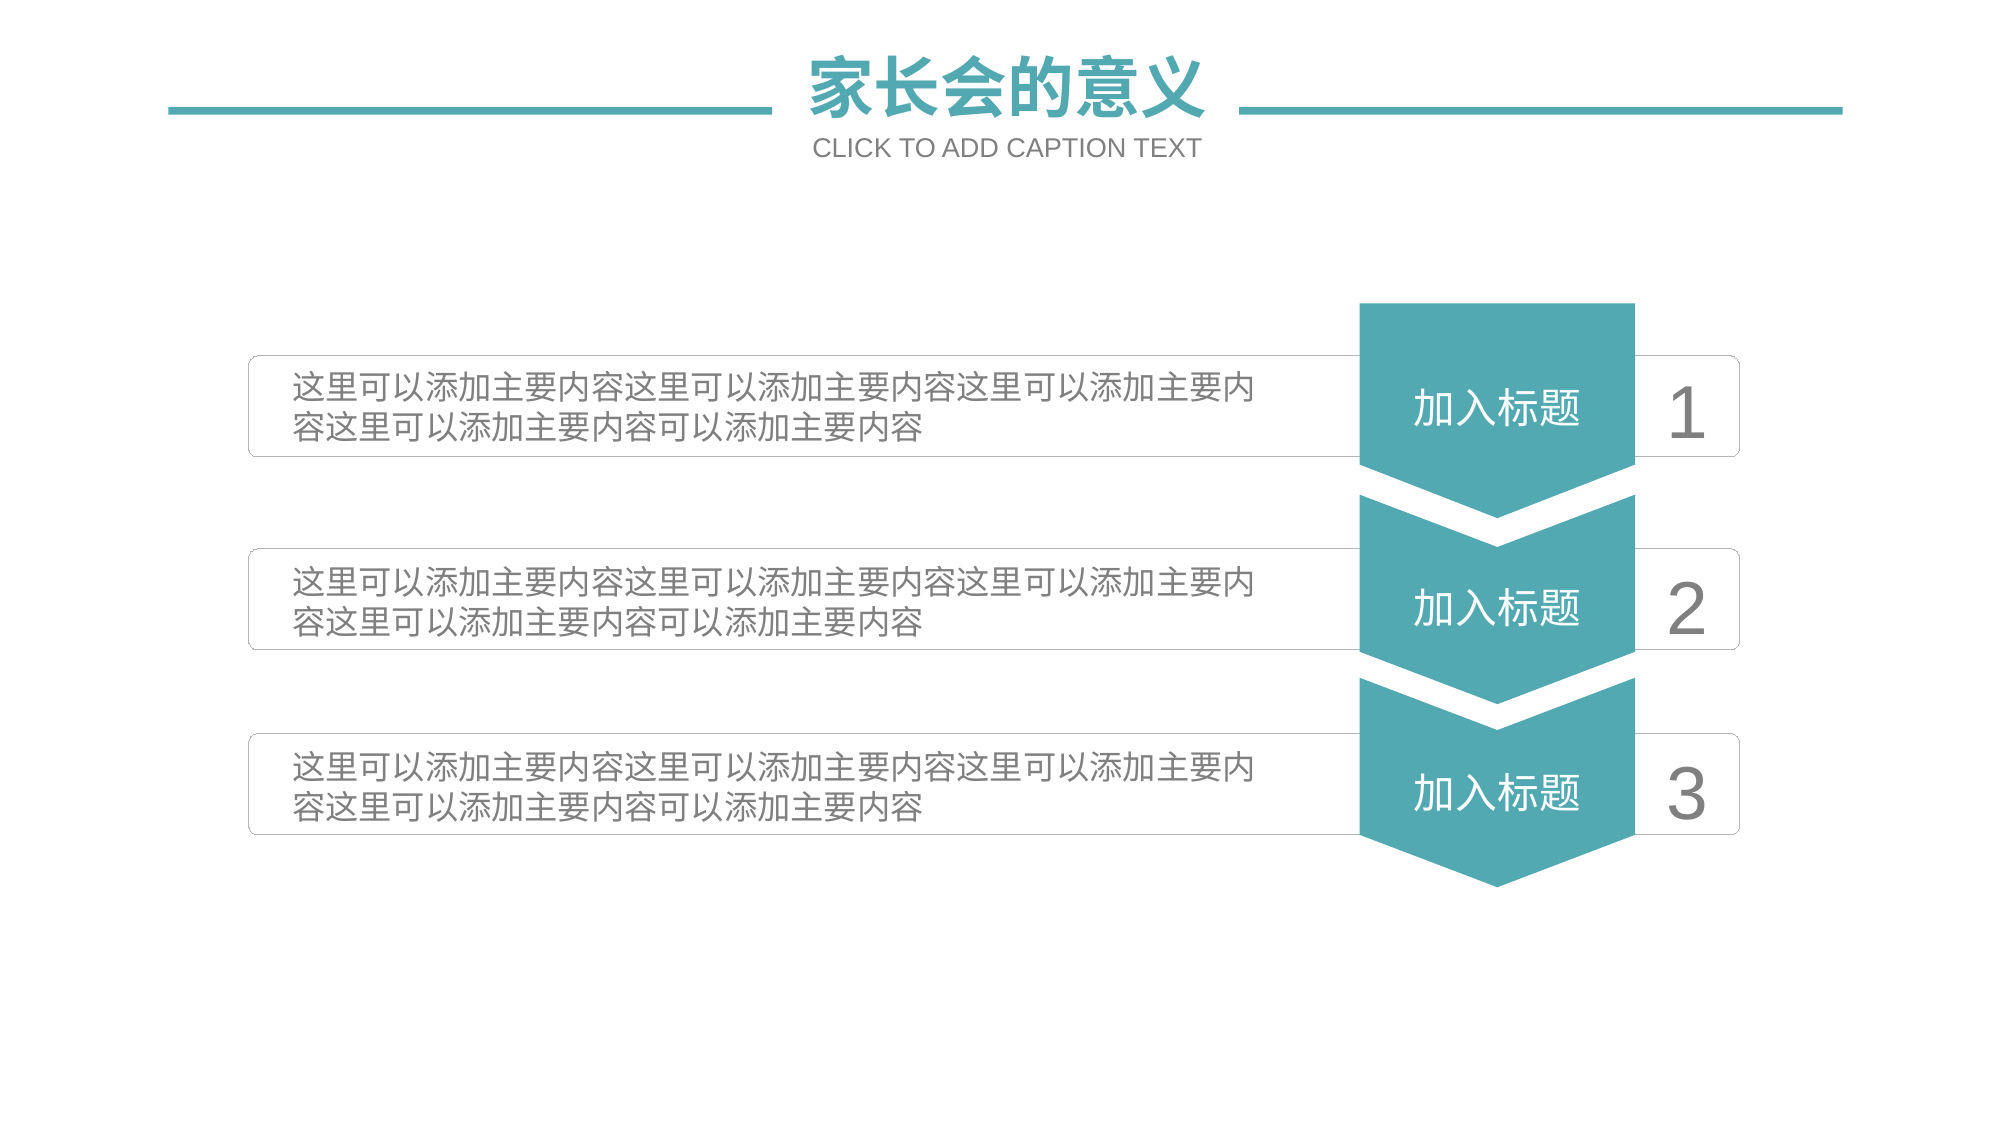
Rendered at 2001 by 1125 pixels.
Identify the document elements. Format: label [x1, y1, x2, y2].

text_box [248, 303, 1740, 888]
text_box [168, 45, 1843, 163]
